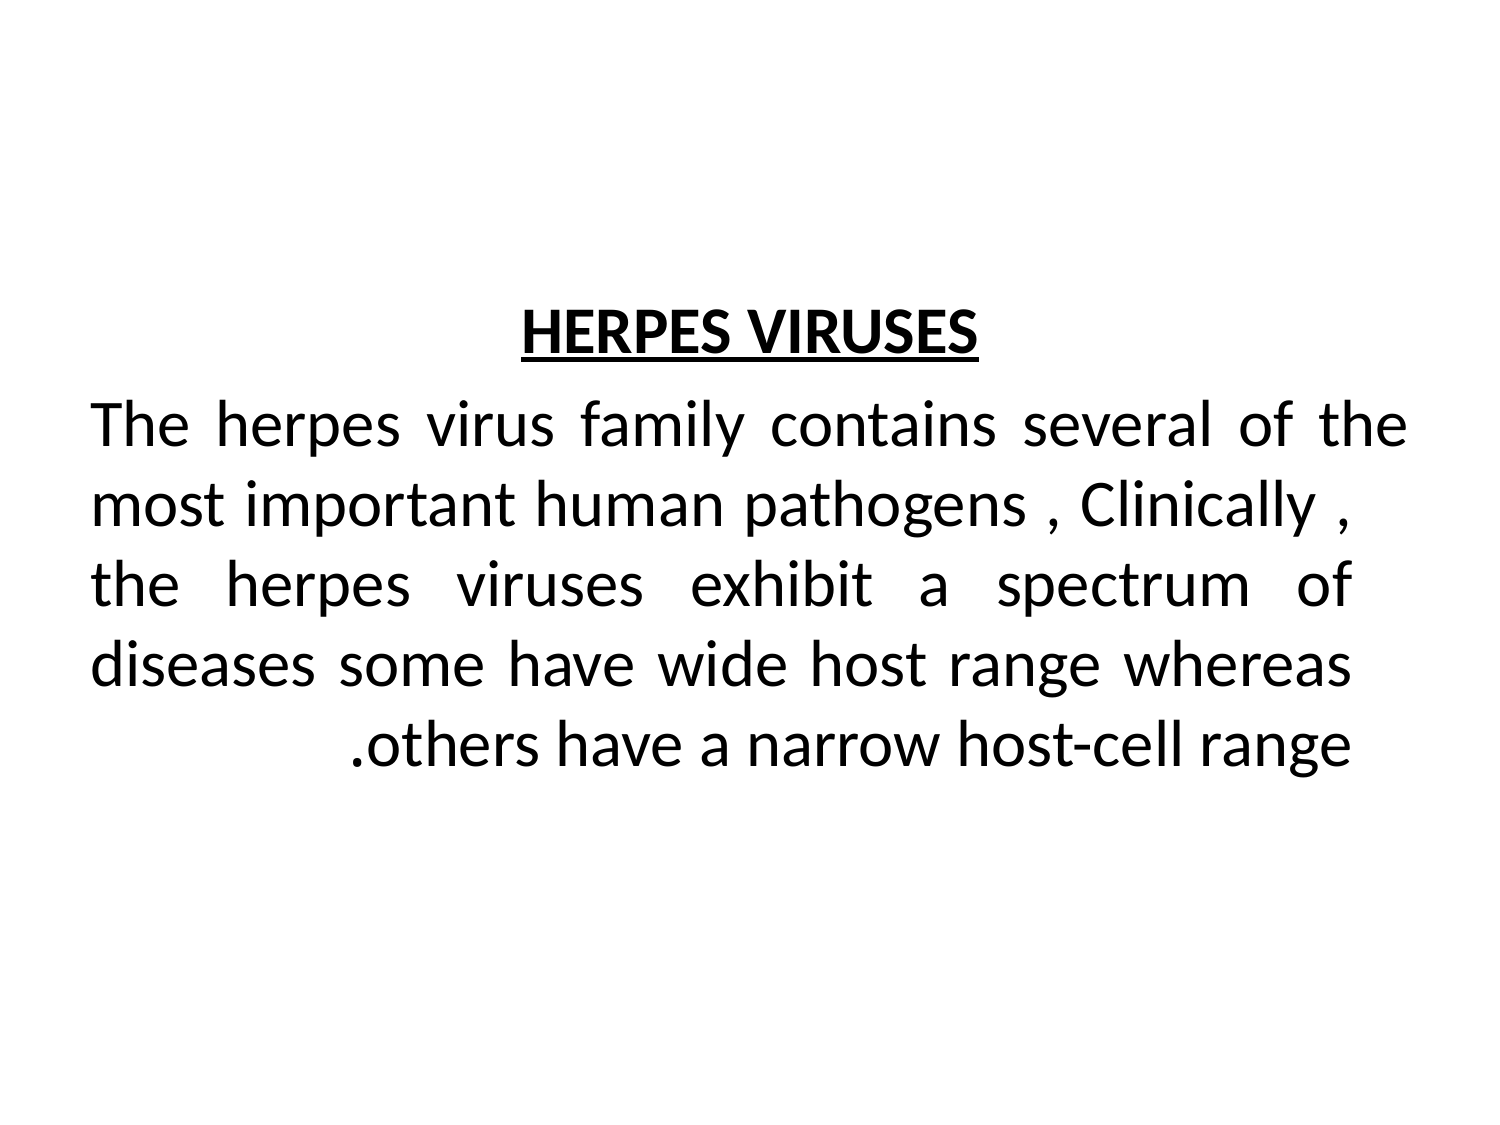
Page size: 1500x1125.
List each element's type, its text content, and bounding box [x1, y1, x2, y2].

list HERPES VIRUSES The herpes virus family contains several of the most important human pathogens , Clinically , the herpes viruses exhibit a spectrum of diseases some have wide host range whereas others have a narrow host-cell range. [75, 278, 1425, 1005]
